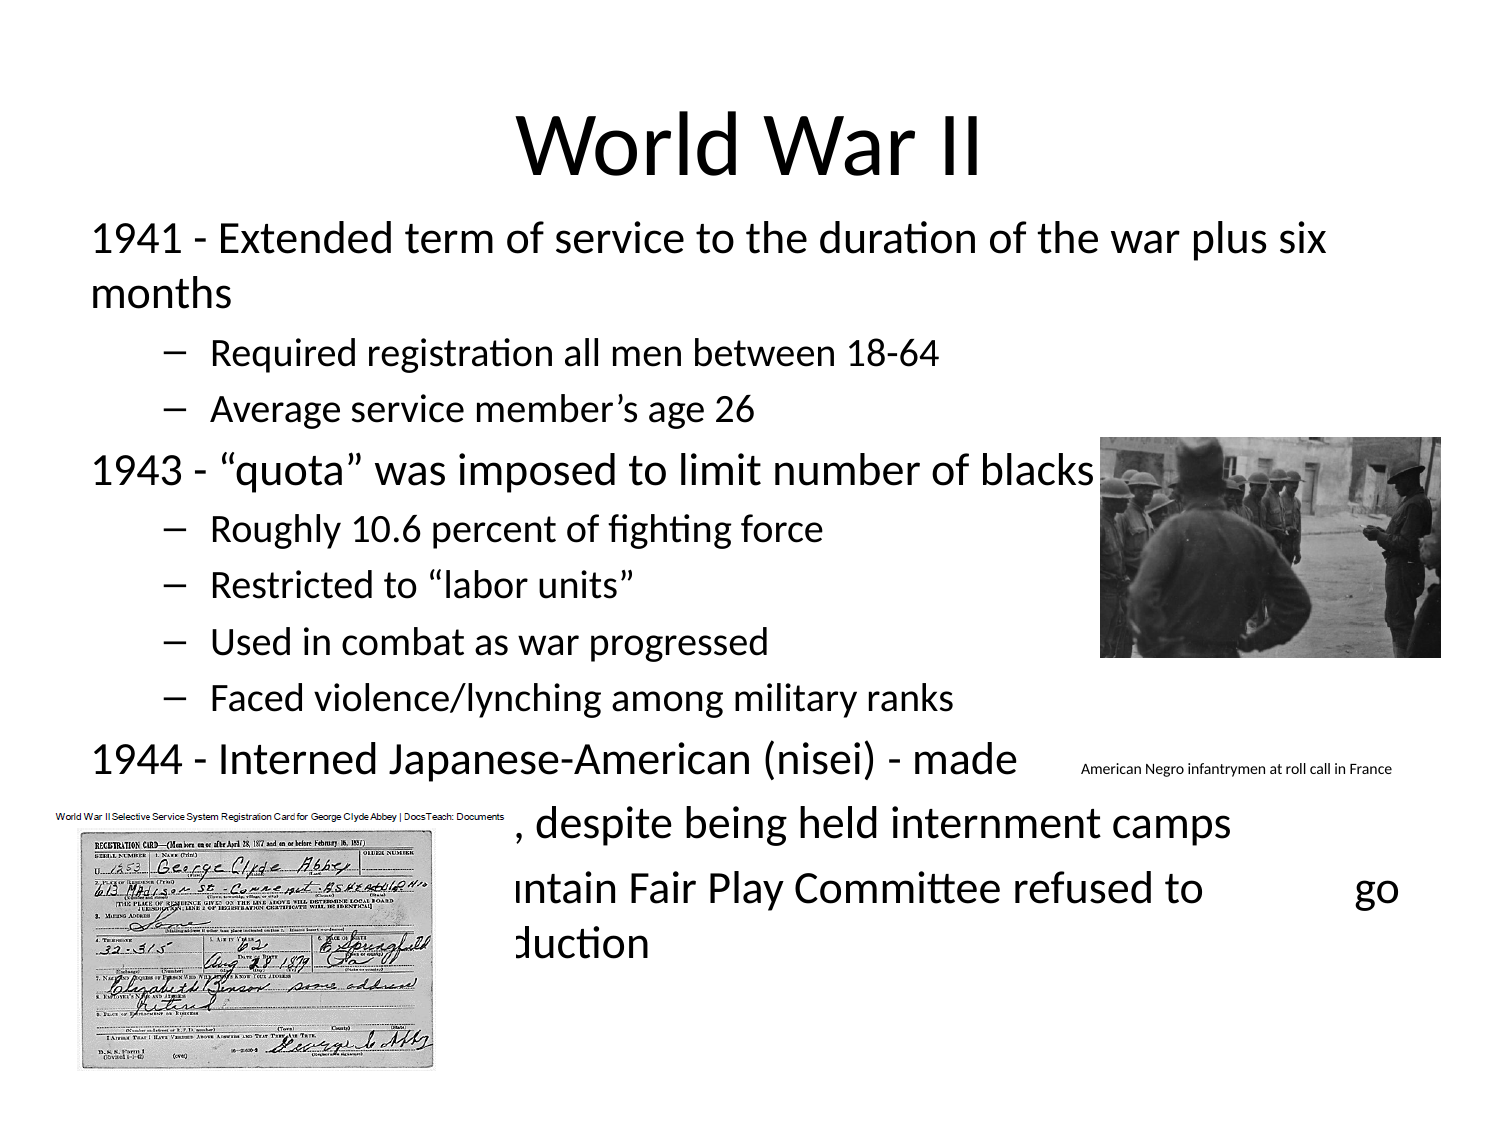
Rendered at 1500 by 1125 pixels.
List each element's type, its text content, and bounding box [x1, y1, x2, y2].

picture [37, 799, 516, 1088]
list 1941 - Extended term of service to the duration of the war plus six months Required registration all men between 18-64 Average service member’s age 26 1943 - “quota” was imposed to limit number of blacks Roughly 10.6 percent of fighting force Restricted to “labor units” Used in combat as war progressed Faced violence/lynching among military ranks 1944 - Interned Japanese-American (nisei) - made American Negro infantrymen at roll call in France eligible for draft, despite being held internment camps Heart Mountain Fair Play Committee refused to go for physical exam or induction [75, 200, 1425, 1005]
title World War II [75, 45, 1425, 200]
picture [1099, 437, 1441, 658]
